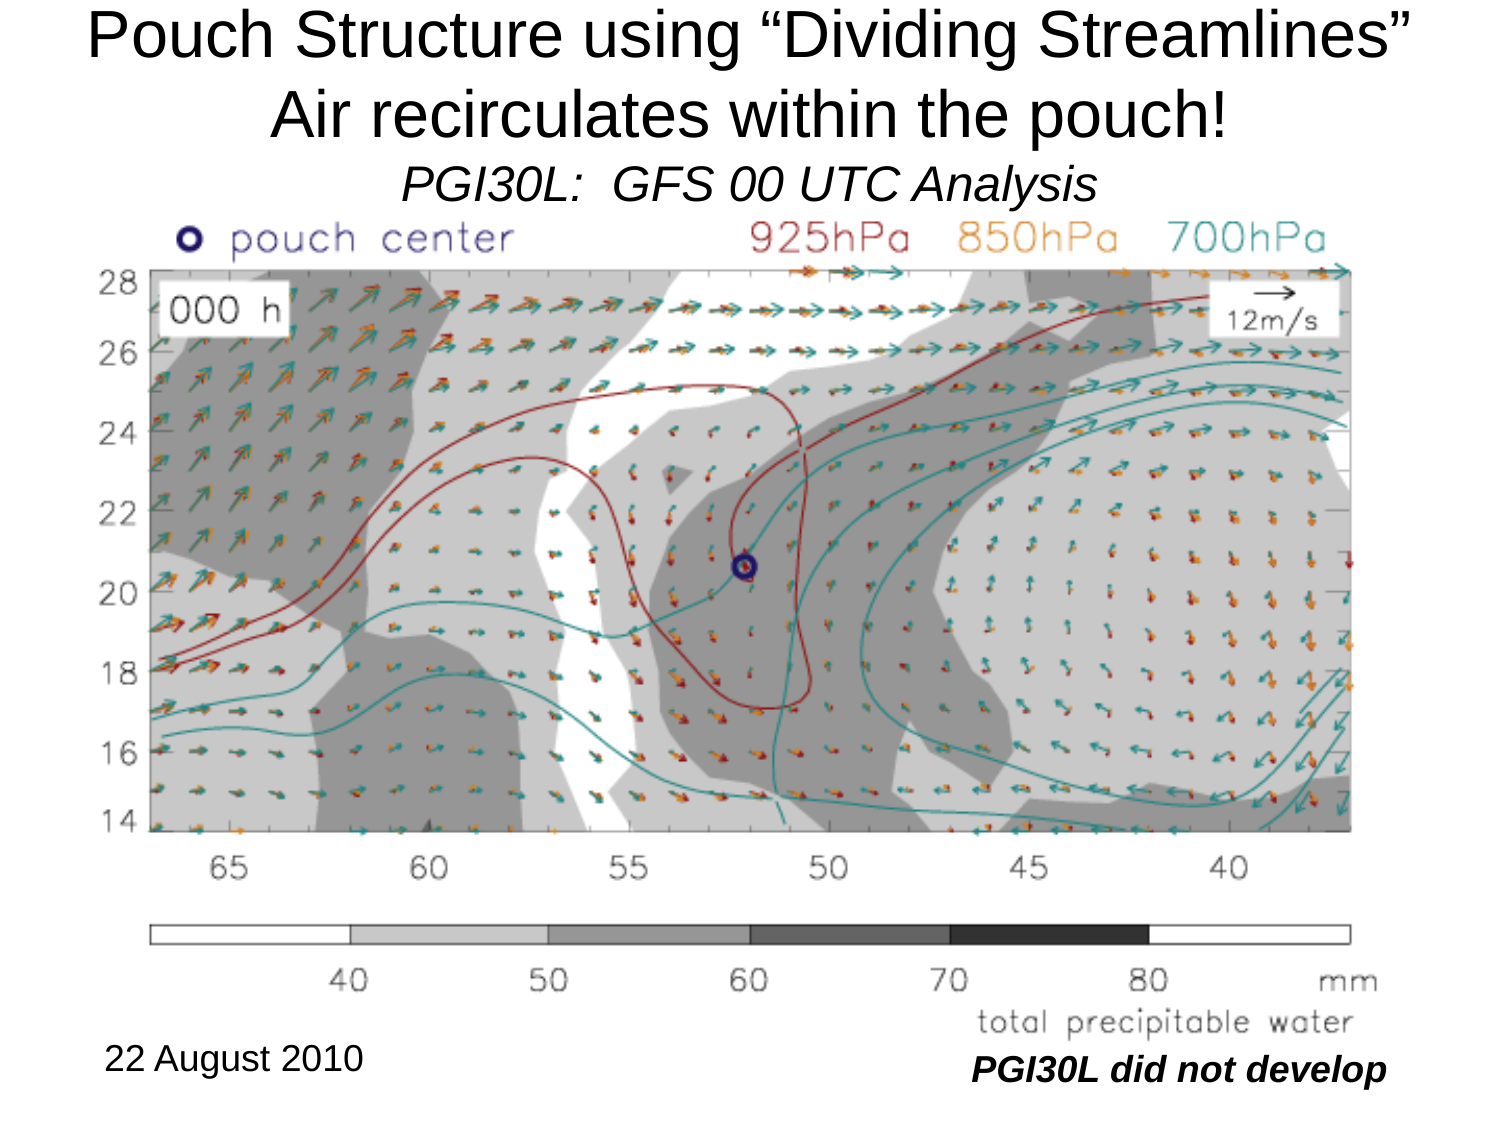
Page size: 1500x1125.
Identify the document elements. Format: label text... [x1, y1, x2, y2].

title Pouch Structure using “Dividing Streamlines” Air recirculates within the pouch! PGI30L: GFS 00 UTC Analysis [37, 27, 1463, 148]
picture [0, 149, 1500, 1125]
